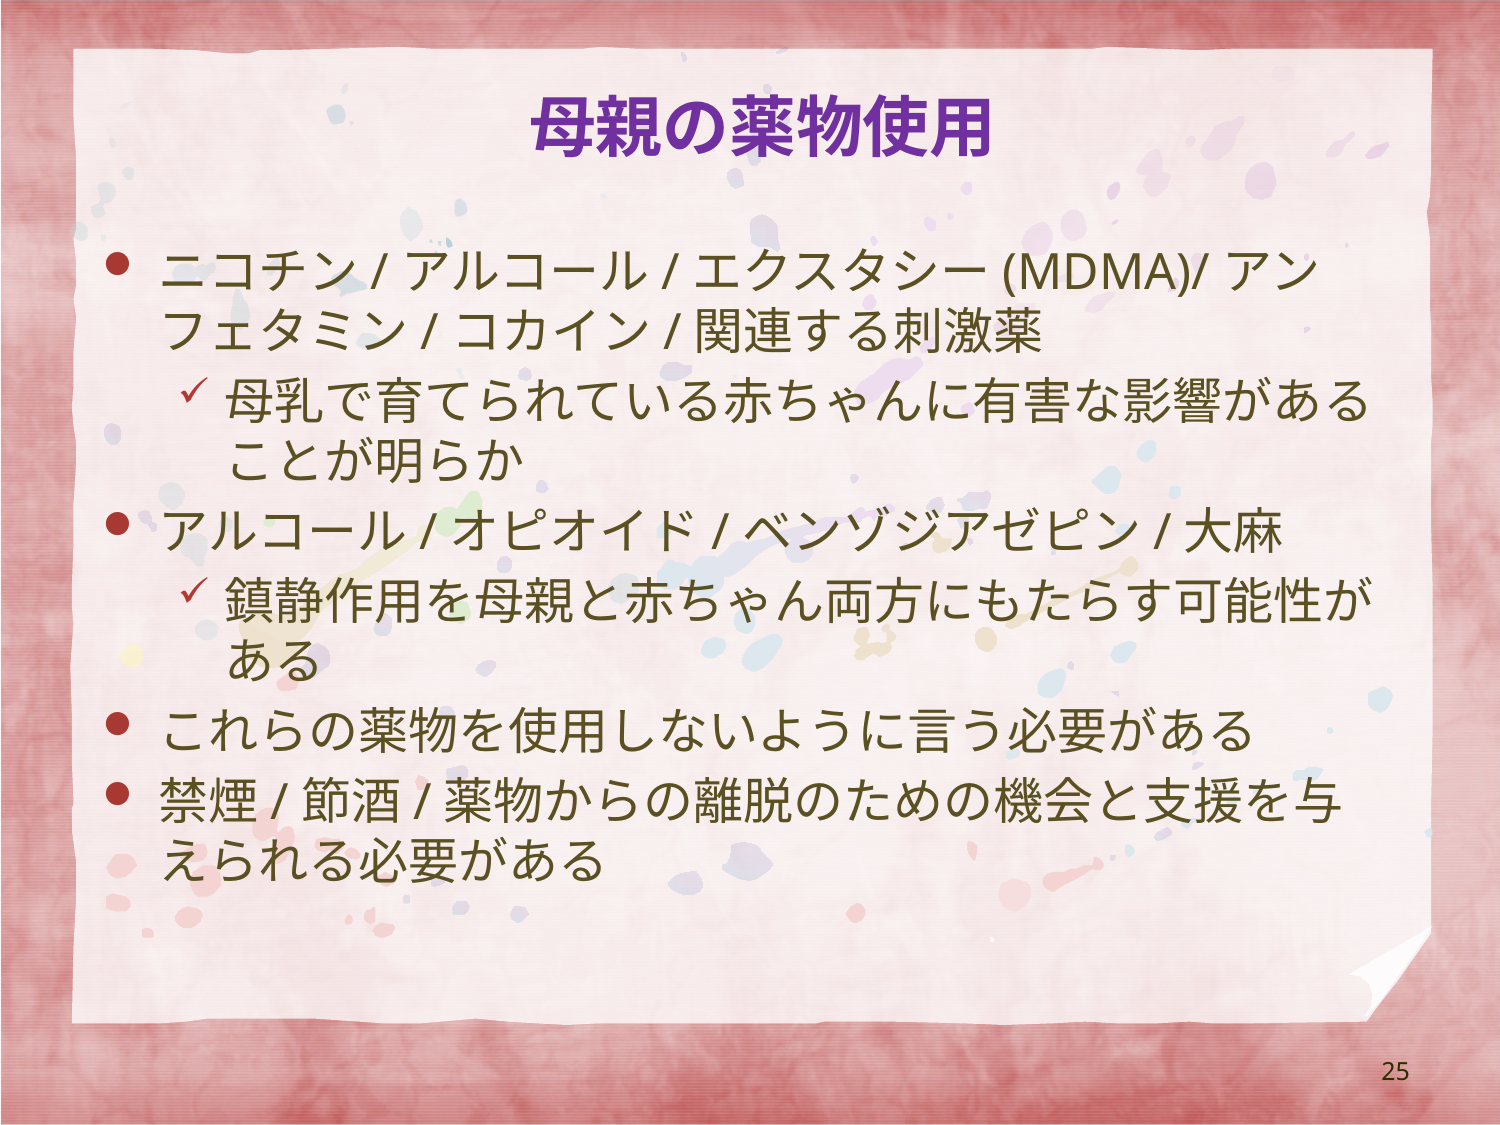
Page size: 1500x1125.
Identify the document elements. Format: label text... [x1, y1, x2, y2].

picture [0, 0, 1500, 1125]
list ニコチン/アルコール/エクスタシー(MDMA)/アンフェタミン/コカイン/関連する刺激薬 母乳で育てられている赤ちゃんに有害な影響があることが明らか アルコール/オピオイド/ベンゾジアゼピン/大麻 鎮静作用を母親と赤ちゃん両方にもたらす可能性がある これらの薬物を使用しないように言う必要がある 禁煙/節酒/薬物からの離脱のための機会と支援を与えられる必要がある [87, 231, 1401, 975]
title 母親の薬物使用 [159, 66, 1367, 184]
slide_number 25 [1074, 1042, 1425, 1103]
